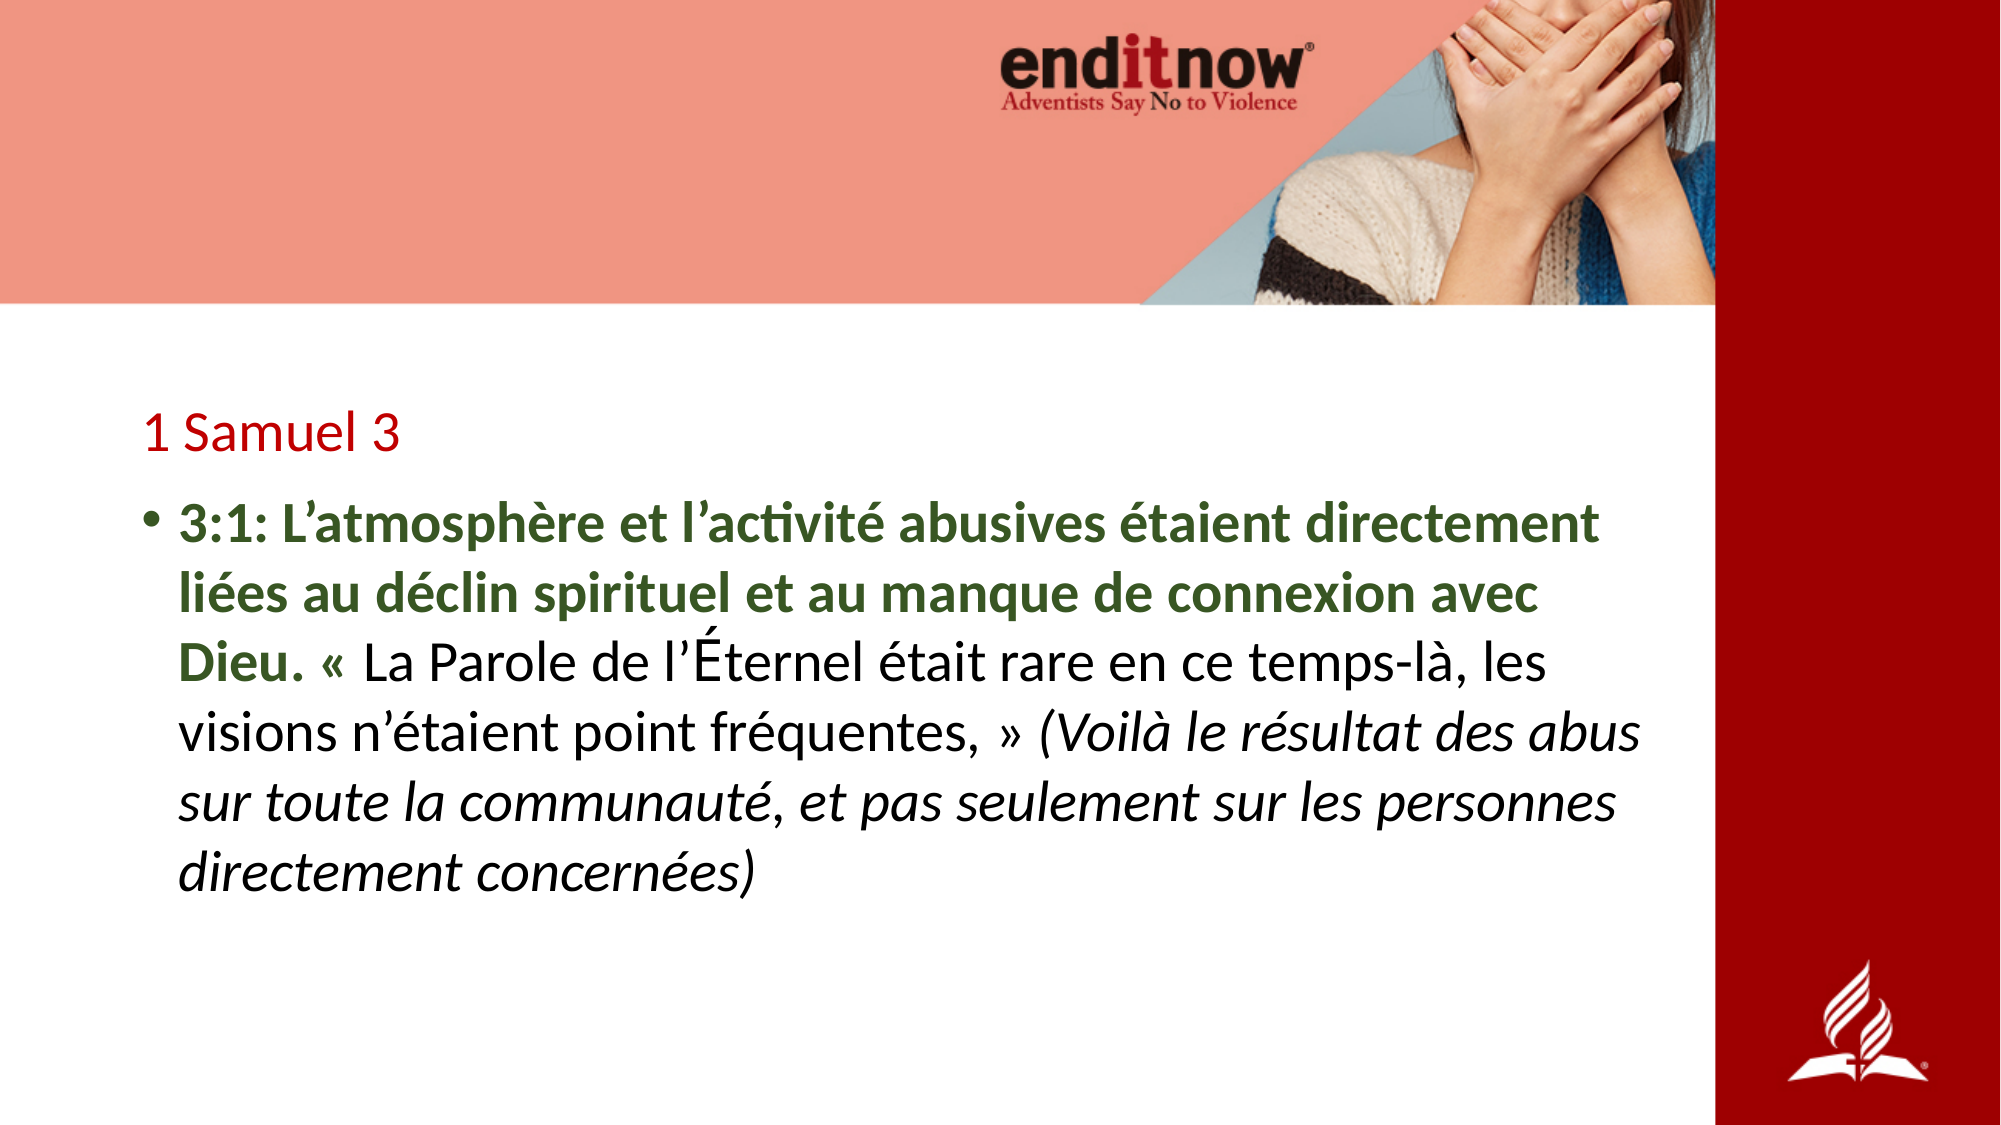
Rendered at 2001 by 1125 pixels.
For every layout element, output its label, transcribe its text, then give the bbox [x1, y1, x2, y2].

picture [0, 0, 2001, 1125]
list 1 Samuel 3 3:1: L’atmosphère et l’activité abusives étaient directement liées au déclin spirituel et au manque de connexion avec Dieu. « La Parole de l’Éternel était rare en ce temps-là, les visions n’étaient point fréquentes, » (Voilà le résultat des abus sur toute la communauté, et pas seulement sur les personnes directement concernées) [126, 385, 1658, 980]
